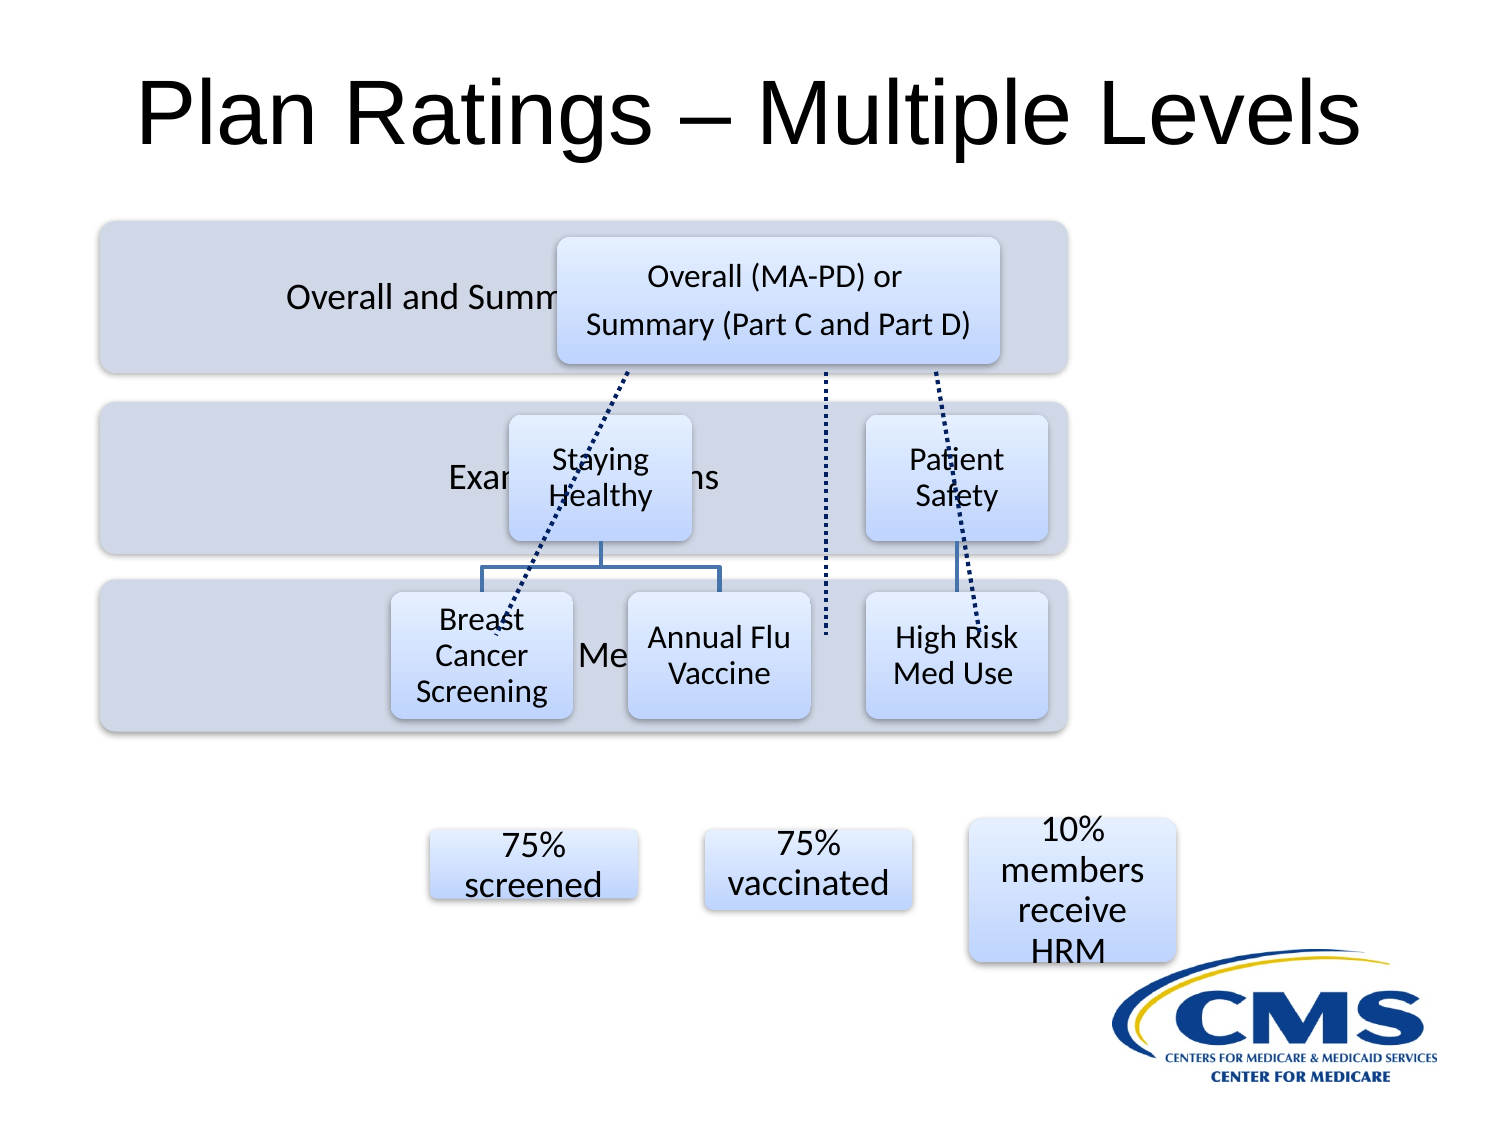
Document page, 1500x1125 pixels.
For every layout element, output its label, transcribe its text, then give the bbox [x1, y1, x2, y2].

text_box Plan Ratings – Multiple Levels [74, 45, 1425, 233]
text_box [99, 199, 1201, 963]
picture [1112, 949, 1437, 1082]
